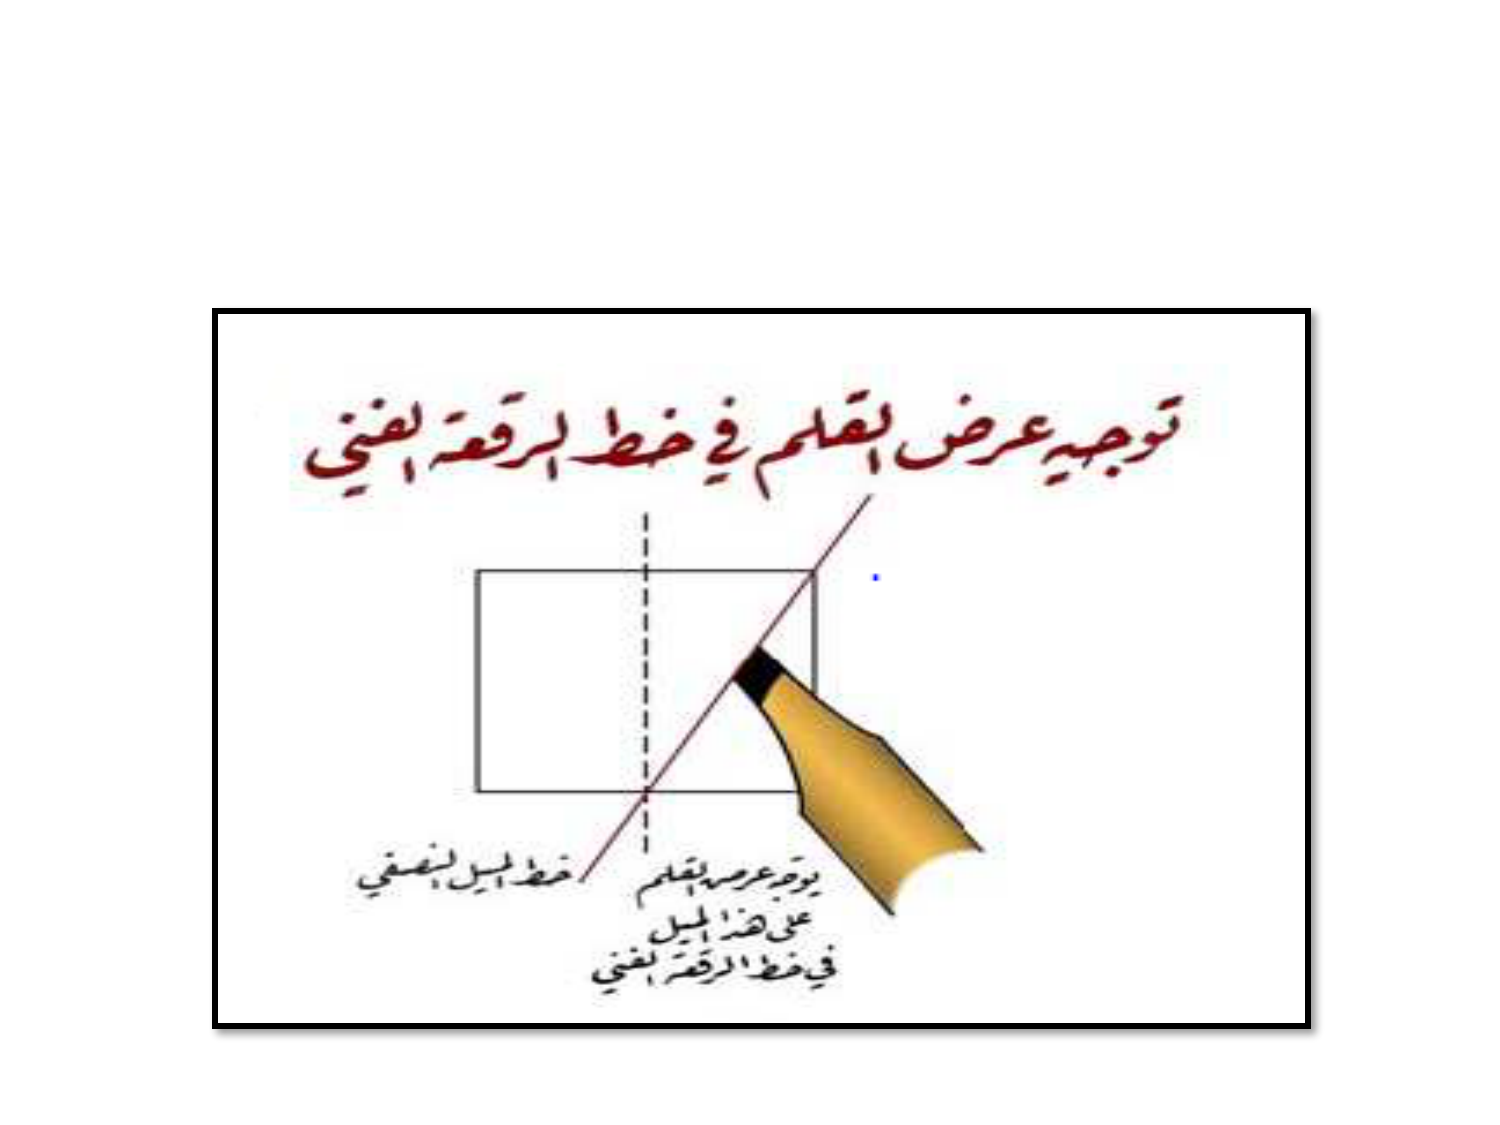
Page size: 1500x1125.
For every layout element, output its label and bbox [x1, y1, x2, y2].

list [218, 314, 1306, 1024]
